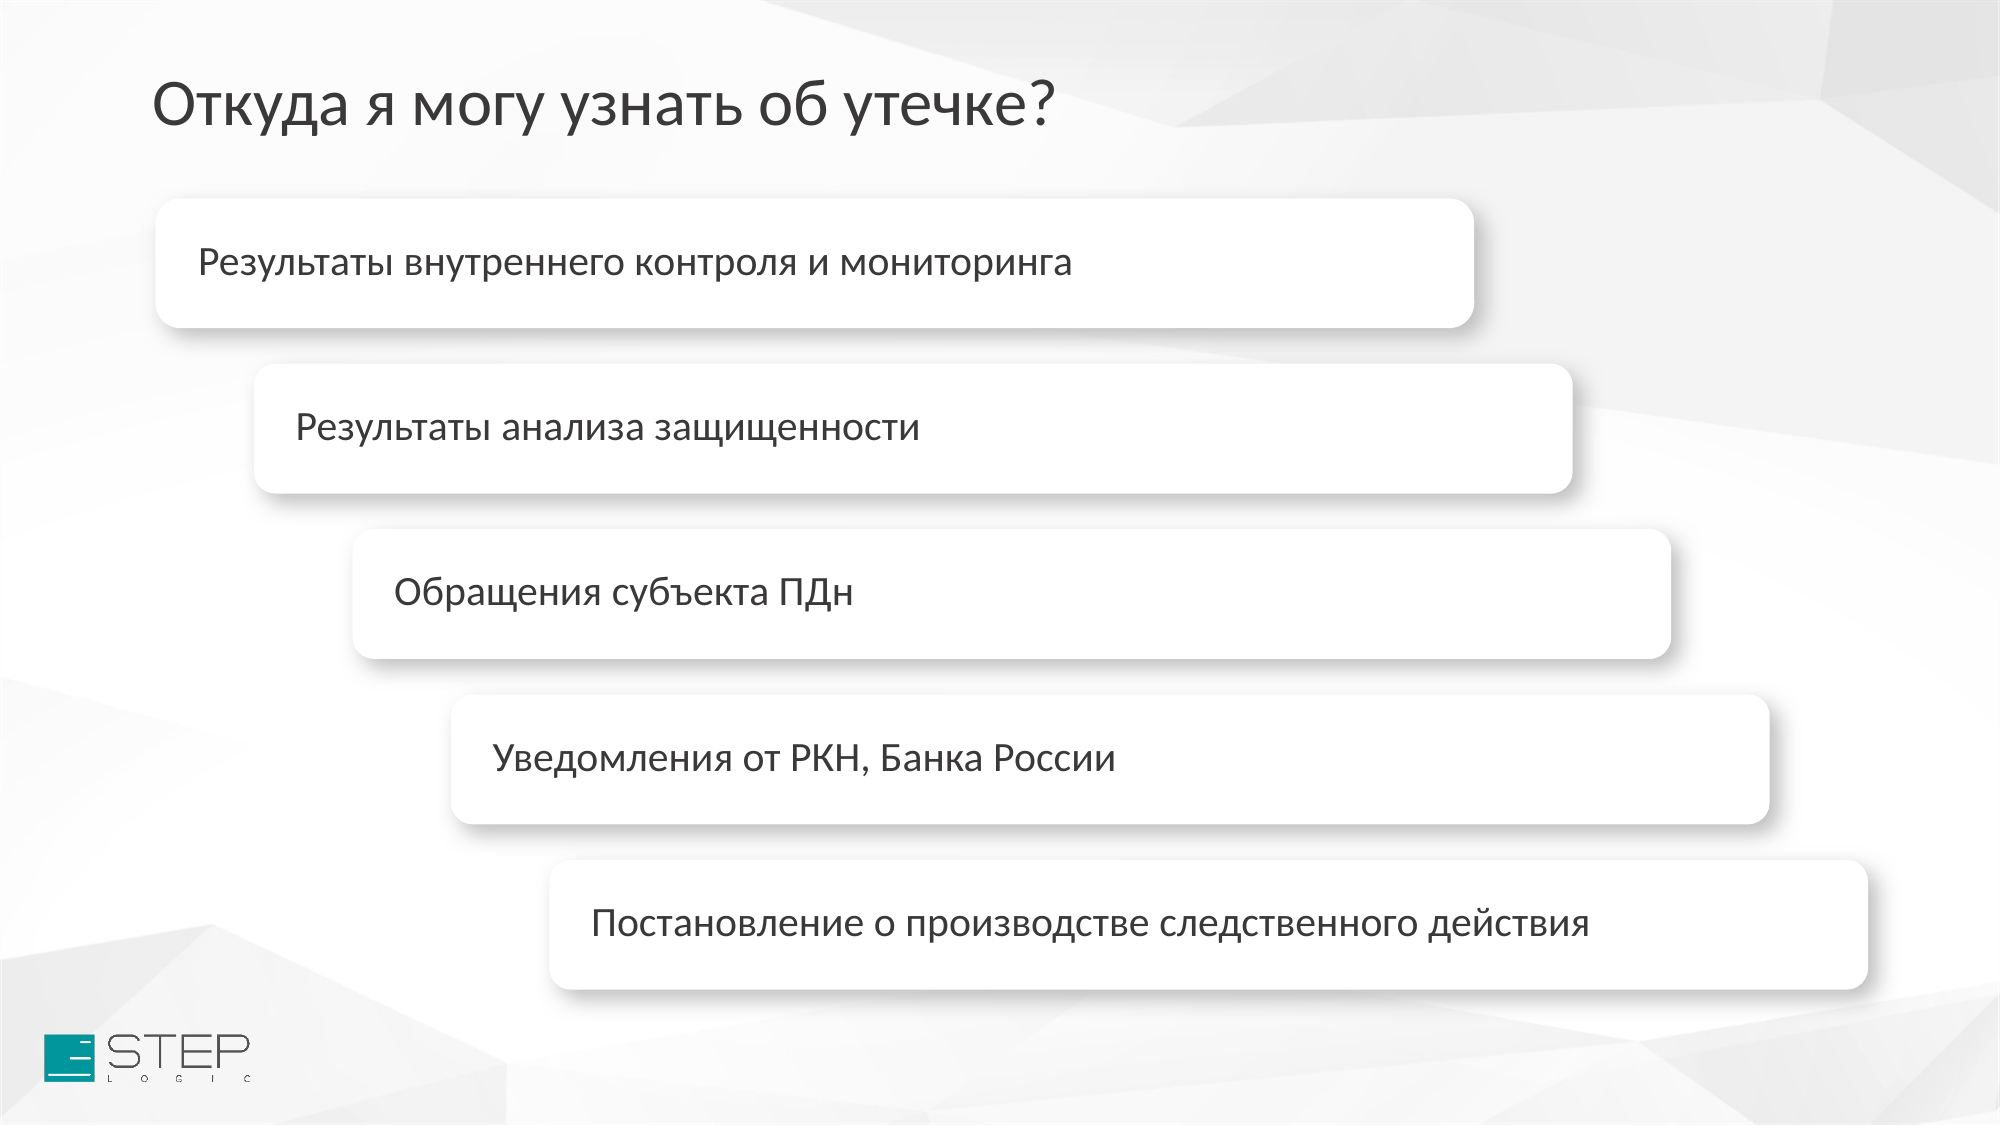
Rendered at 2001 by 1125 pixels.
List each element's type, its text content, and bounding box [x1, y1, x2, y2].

title Откуда я могу узнать об утечке? [137, 59, 1863, 148]
picture [0, 0, 2000, 1125]
text_box Обращения субъекта ПДн [351, 527, 1673, 660]
text_box Результаты внутреннего контроля и мониторинга [154, 197, 1476, 330]
text_box Результаты анализа защищенности [252, 362, 1574, 495]
text_box Уведомления от РКН, Банка России [449, 693, 1771, 826]
text_box Постановление о производстве следственного действия [548, 858, 1870, 991]
